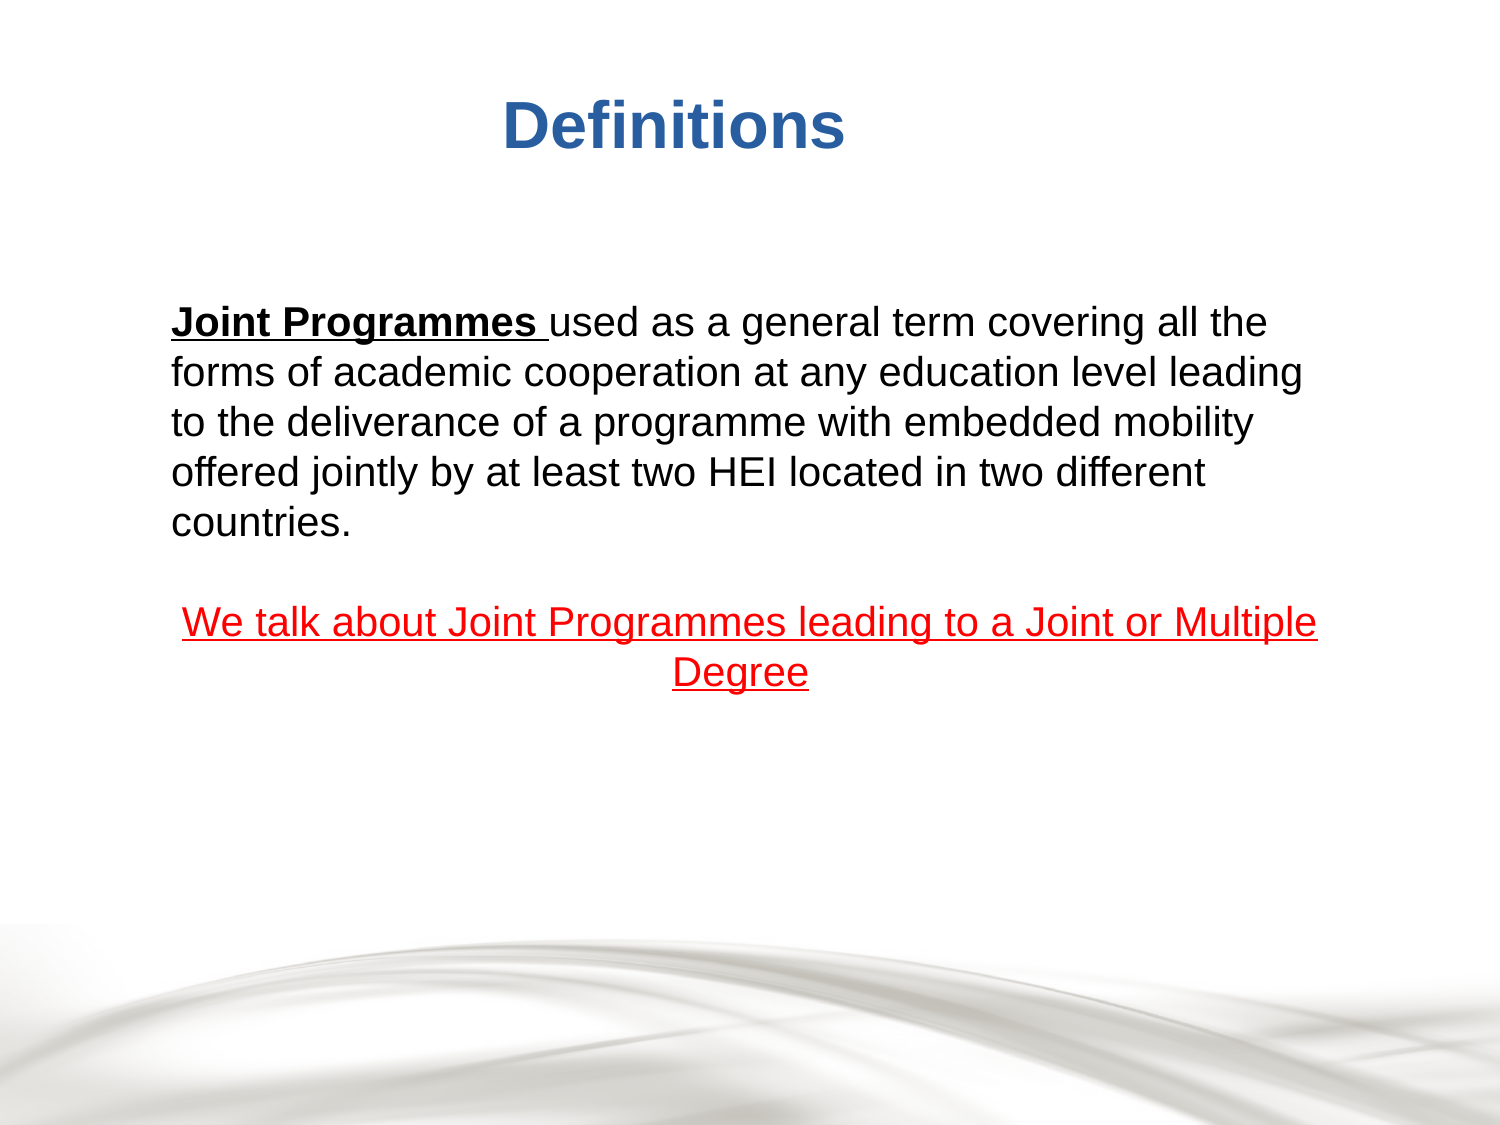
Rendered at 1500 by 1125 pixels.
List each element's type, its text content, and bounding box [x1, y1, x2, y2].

text_box Definitions [112, 74, 1238, 170]
text_box Joint Programmes used as a general term covering all the forms of academic cooperation at any education level leading to the deliverance of a programme with embedded mobility offered jointly by at least two HEI located in two different countries. We talk about Joint Programmes leading to a Joint or Multiple Degree [156, 287, 1344, 703]
picture [0, 924, 1500, 1125]
